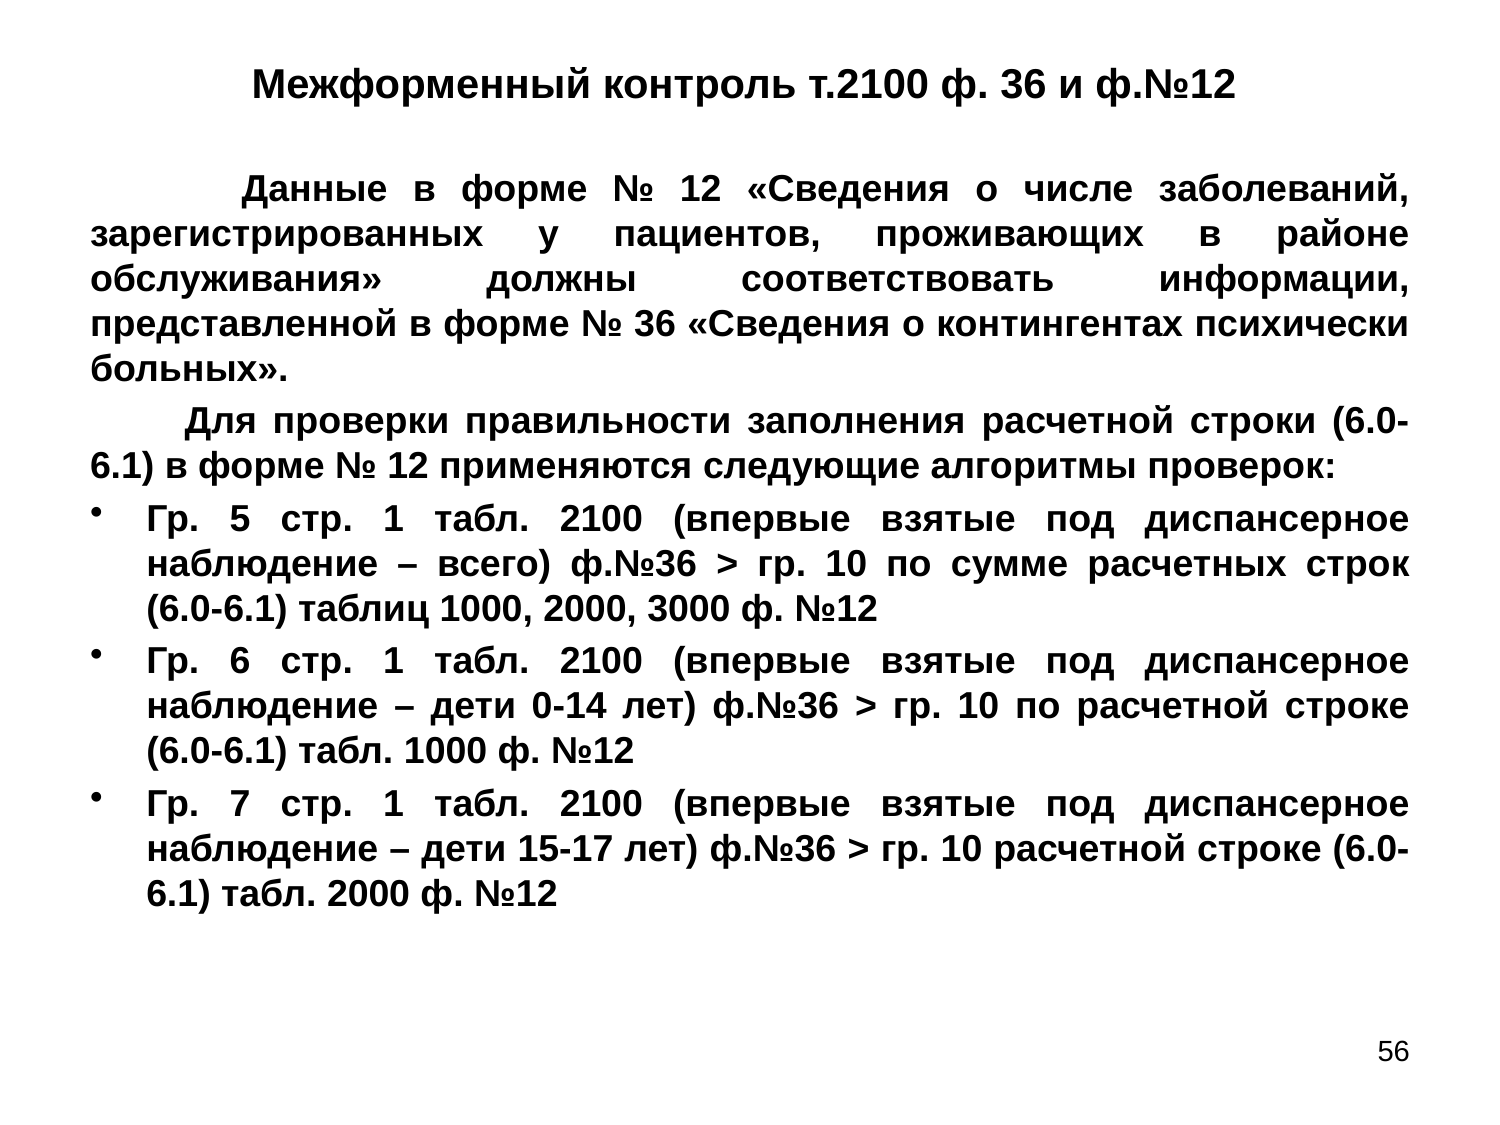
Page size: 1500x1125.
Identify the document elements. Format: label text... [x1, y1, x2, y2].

slide_number 56 [1074, 1024, 1425, 1103]
title Межформенный контроль т.2100 ф. 36 и ф.№12 [74, 44, 1426, 120]
list Данные в форме № 12 «Сведения о числе заболеваний, зарегистрированных у пациентов, проживающих в районе обслуживания» должны соответствовать информации, представленной в форме № 36 «Сведения о контингентах психически больных». Для проверки правильности заполнения расчетной строки (6.0-6.1) в форме № 12 применяются следующие алгоритмы проверок: Гр. 5 стр. 1 табл. 2100 (впервые взятые под диспансерное наблюдение – всего) ф.№36 > гр. 10 по сумме расчетных строк (6.0-6.1) таблиц 1000, 2000, 3000 ф. №12 Гр. 6 стр. 1 табл. 2100 (впервые взятые под диспансерное наблюдение – дети 0-14 лет) ф.№36 > гр. 10 по расчетной строке (6.0-6.1) табл. 1000 ф. №12 Гр. 7 стр. 1 табл. 2100 (впервые взятые под диспансерное наблюдение – дети 15-17 лет) ф.№36 > гр. 10 расчетной строке (6.0-6.1) табл. 2000 ф. №12 [74, 156, 1426, 1006]
